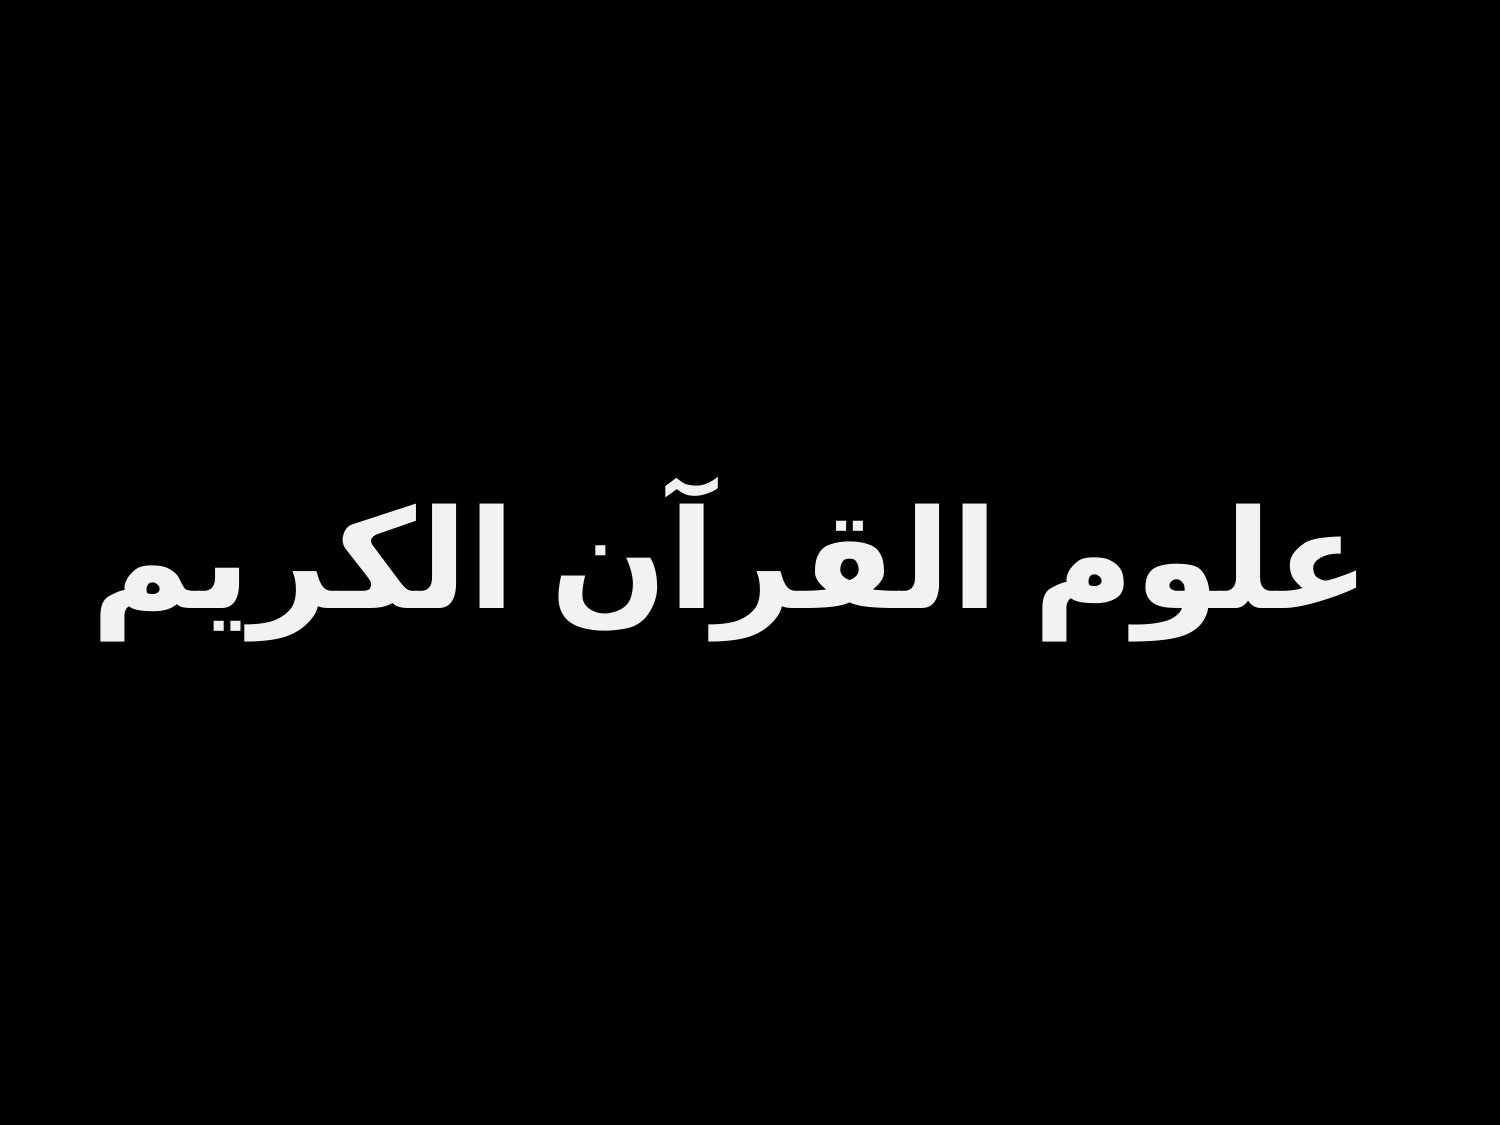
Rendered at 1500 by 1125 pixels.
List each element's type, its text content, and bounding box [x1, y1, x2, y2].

list علوم القرآن الكريم [75, 262, 1425, 1005]
